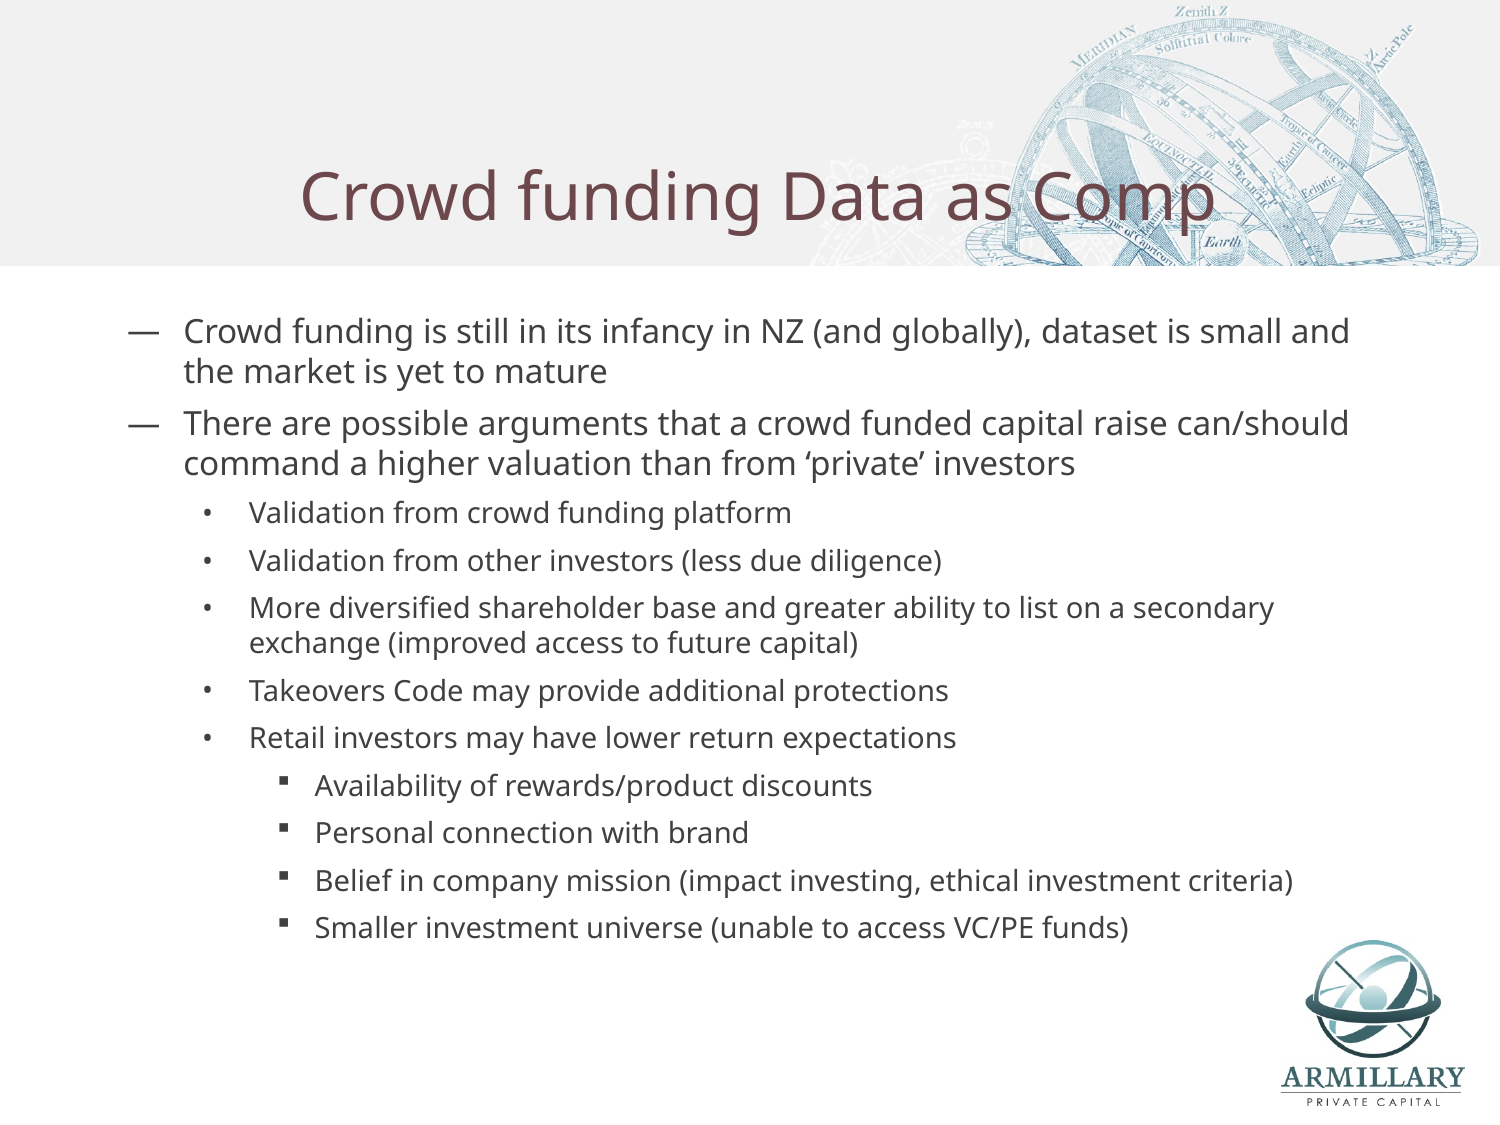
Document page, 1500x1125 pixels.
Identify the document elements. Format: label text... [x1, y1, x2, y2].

picture [0, 0, 1500, 266]
title Crowd funding Data as Comp [112, 24, 1406, 242]
picture [1281, 940, 1465, 1106]
list Crowd funding is still in its infancy in NZ (and globally), dataset is small and the market is yet to mature There are possible arguments that a crowd funded capital raise can/should command a higher valuation than from ‘private’ investors Validation from crowd funding platform Validation from other investors (less due diligence) More diversified shareholder base and greater ability to list on a secondary exchange (improved access to future capital) Takeovers Code may provide additional protections Retail investors may have lower return expectations Availability of rewards/product discounts Personal connection with brand Belief in company mission (impact investing, ethical investment criteria) Smaller investment universe (unable to access VC/PE funds) [112, 302, 1388, 929]
